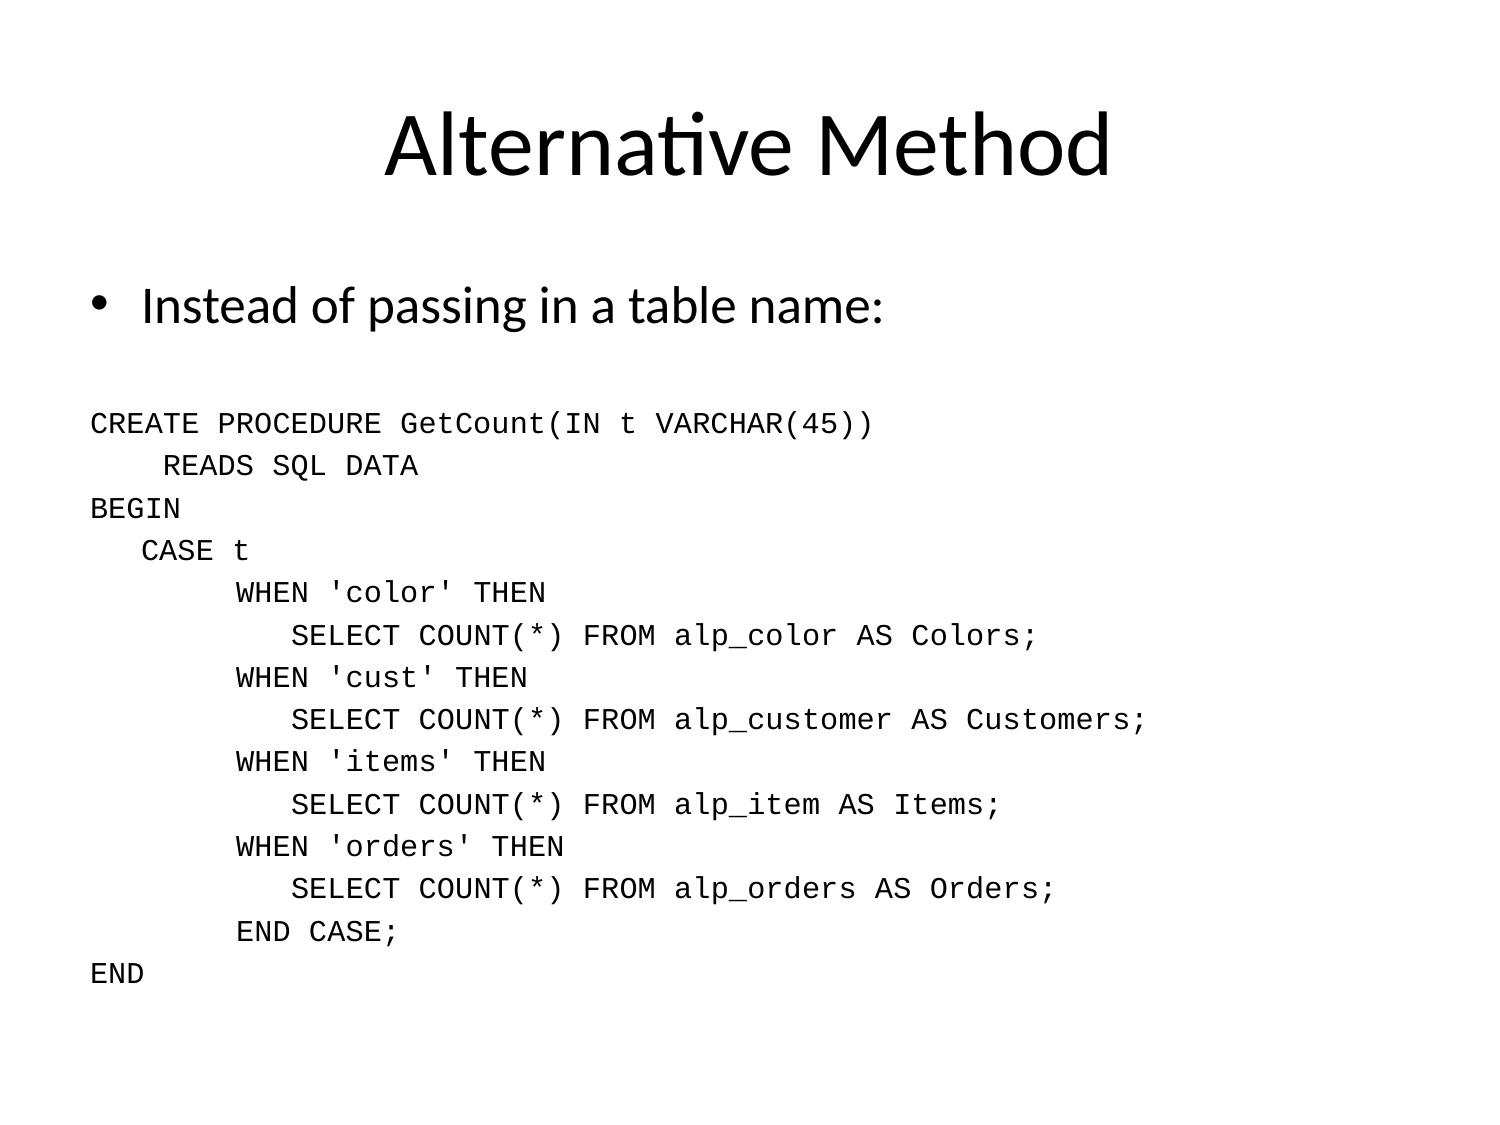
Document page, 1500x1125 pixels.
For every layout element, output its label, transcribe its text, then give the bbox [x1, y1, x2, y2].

list Instead of passing in a table name: CREATE PROCEDURE GetCount(IN t VARCHAR(45)) READS SQL DATA BEGIN CASE t WHEN 'color' THEN SELECT COUNT(*) FROM alp_color AS Colors; WHEN 'cust' THEN SELECT COUNT(*) FROM alp_customer AS Customers; WHEN 'items' THEN SELECT COUNT(*) FROM alp_item AS Items; WHEN 'orders' THEN SELECT COUNT(*) FROM alp_orders AS Orders; END CASE; END [75, 262, 1425, 1005]
title Alternative Method [75, 45, 1425, 233]
